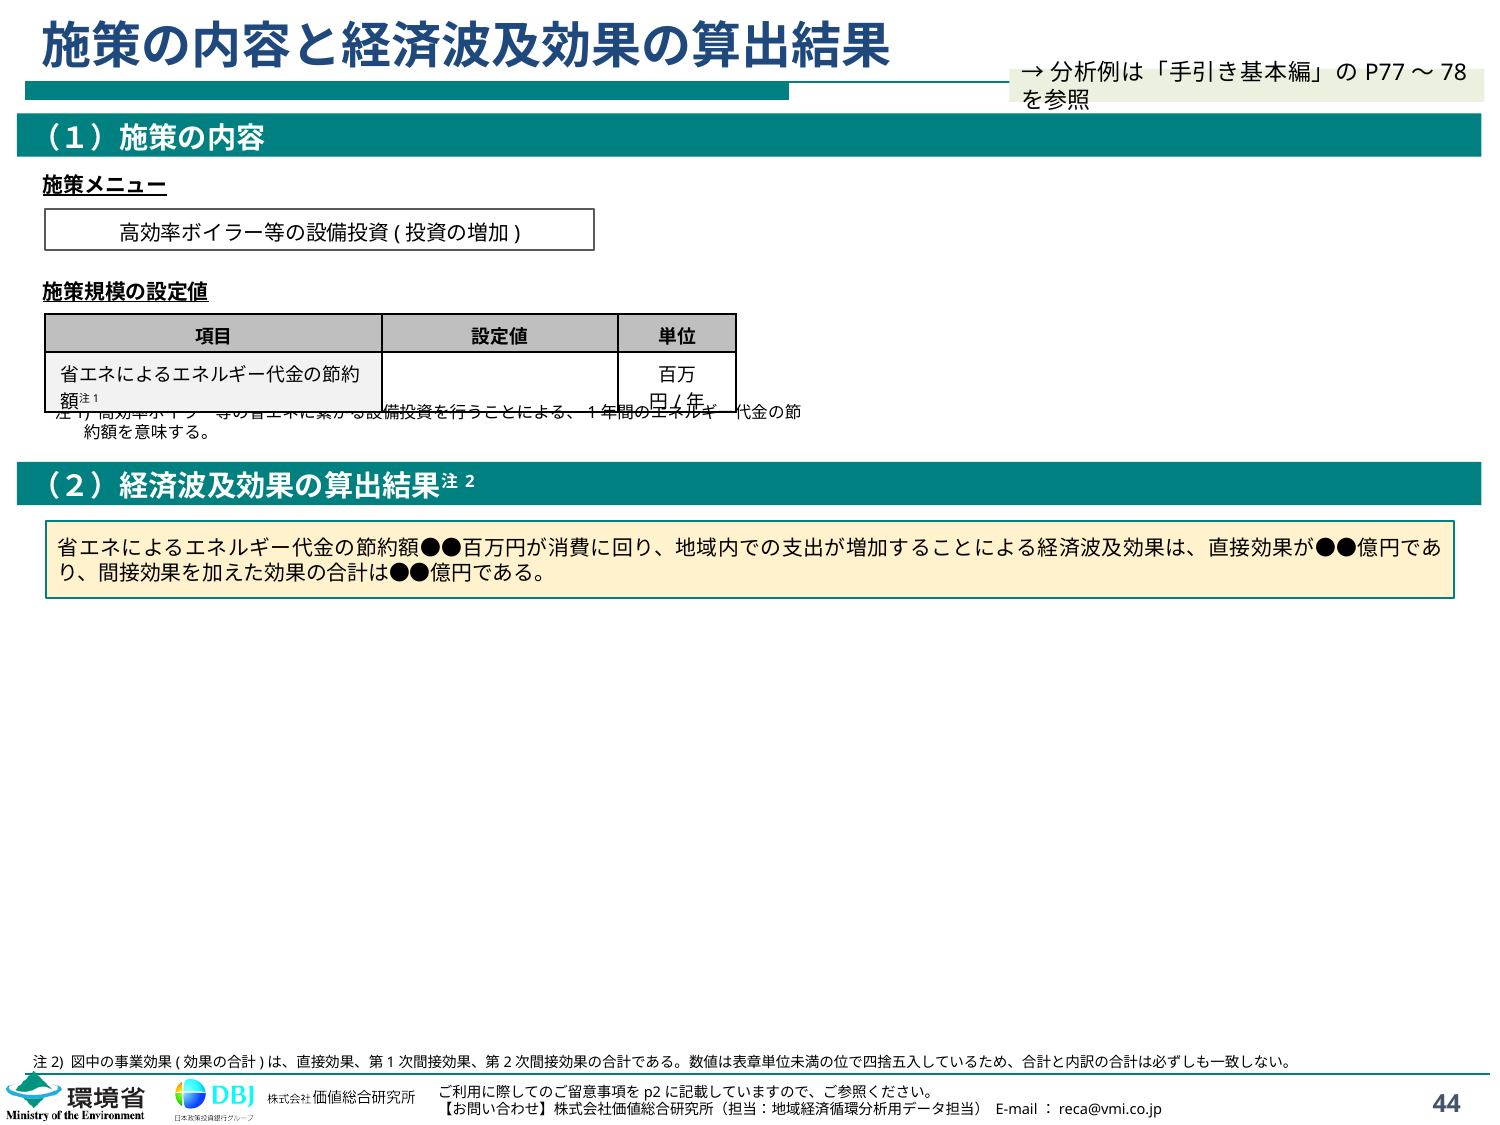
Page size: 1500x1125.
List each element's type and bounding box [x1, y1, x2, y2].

table_header [46, 315, 381, 351]
text_box [16, 461, 1482, 506]
table_cell [383, 353, 617, 411]
table_header [619, 315, 735, 351]
picture [2, 1071, 148, 1125]
text_box [16, 113, 1482, 157]
picture [171, 1075, 419, 1125]
table_cell [619, 353, 735, 411]
text_box [42, 396, 829, 449]
table_header [383, 315, 617, 351]
text_box [33, 1050, 1451, 1071]
text_box [1009, 68, 1485, 102]
text_box [46, 521, 1454, 599]
title [25, 0, 1355, 82]
text_box [42, 278, 279, 304]
slide_number [1393, 1079, 1500, 1122]
table_cell [46, 353, 381, 411]
text_box [45, 208, 595, 250]
text_box [42, 171, 191, 197]
